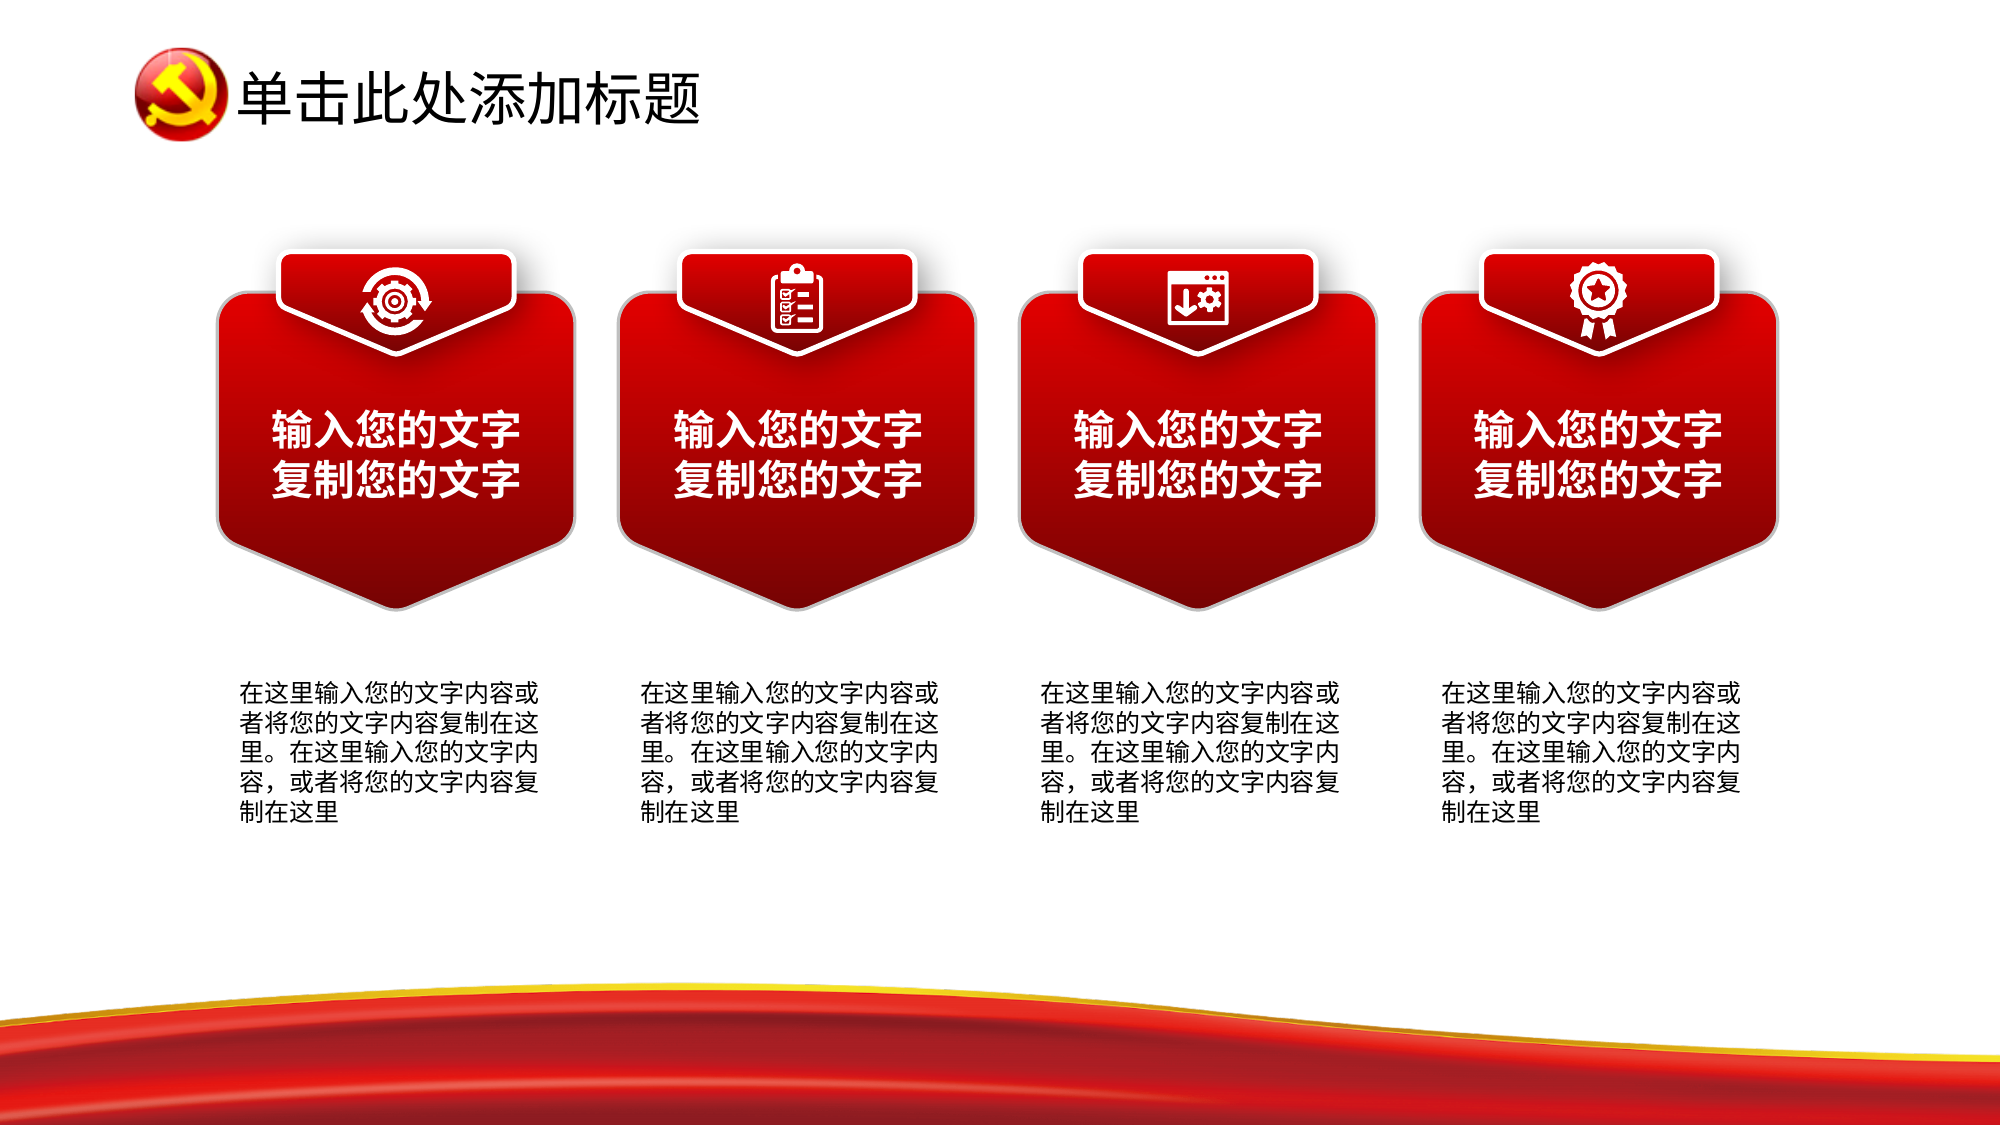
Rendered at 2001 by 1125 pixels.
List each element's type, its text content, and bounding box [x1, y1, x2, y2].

text_box 输入您的文字 复制您的文字 [215, 396, 579, 511]
text_box 在这里输入您的文字内容或者将您的文字内容复制在这里。在这里输入您的文字内容，或者将您的文字内容复制在这里 [625, 669, 969, 835]
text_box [360, 267, 433, 336]
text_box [1167, 270, 1229, 326]
text_box [617, 291, 977, 396]
text_box [1018, 291, 1378, 396]
text_box [617, 511, 977, 612]
text_box [1079, 250, 1318, 356]
text_box [1419, 511, 1779, 612]
text_box [216, 291, 576, 396]
text_box [216, 511, 576, 612]
text_box [1419, 291, 1779, 396]
text_box [1480, 250, 1719, 356]
text_box 输入您的文字 复制您的文字 [617, 396, 981, 511]
text_box 输入您的文字 复制您的文字 [1017, 396, 1381, 511]
text_box 输入您的文字 复制您的文字 [1417, 396, 1780, 511]
text_box [1018, 511, 1378, 612]
text_box [769, 262, 825, 334]
picture [0, 900, 2000, 1125]
text_box [277, 250, 516, 356]
text_box 在这里输入您的文字内容或者将您的文字内容复制在这里。在这里输入您的文字内容，或者将您的文字内容复制在这里 [1025, 669, 1369, 835]
picture [88, 26, 281, 174]
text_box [1569, 261, 1628, 340]
text_box [678, 250, 917, 356]
text_box 在这里输入您的文字内容或者将您的文字内容复制在这里。在这里输入您的文字内容，或者将您的文字内容复制在这里 [1426, 669, 1770, 835]
text_box 在这里输入您的文字内容或者将您的文字内容复制在这里。在这里输入您的文字内容，或者将您的文字内容复制在这里 [224, 669, 568, 835]
text_box 单击此处添加标题 [281, 52, 722, 143]
